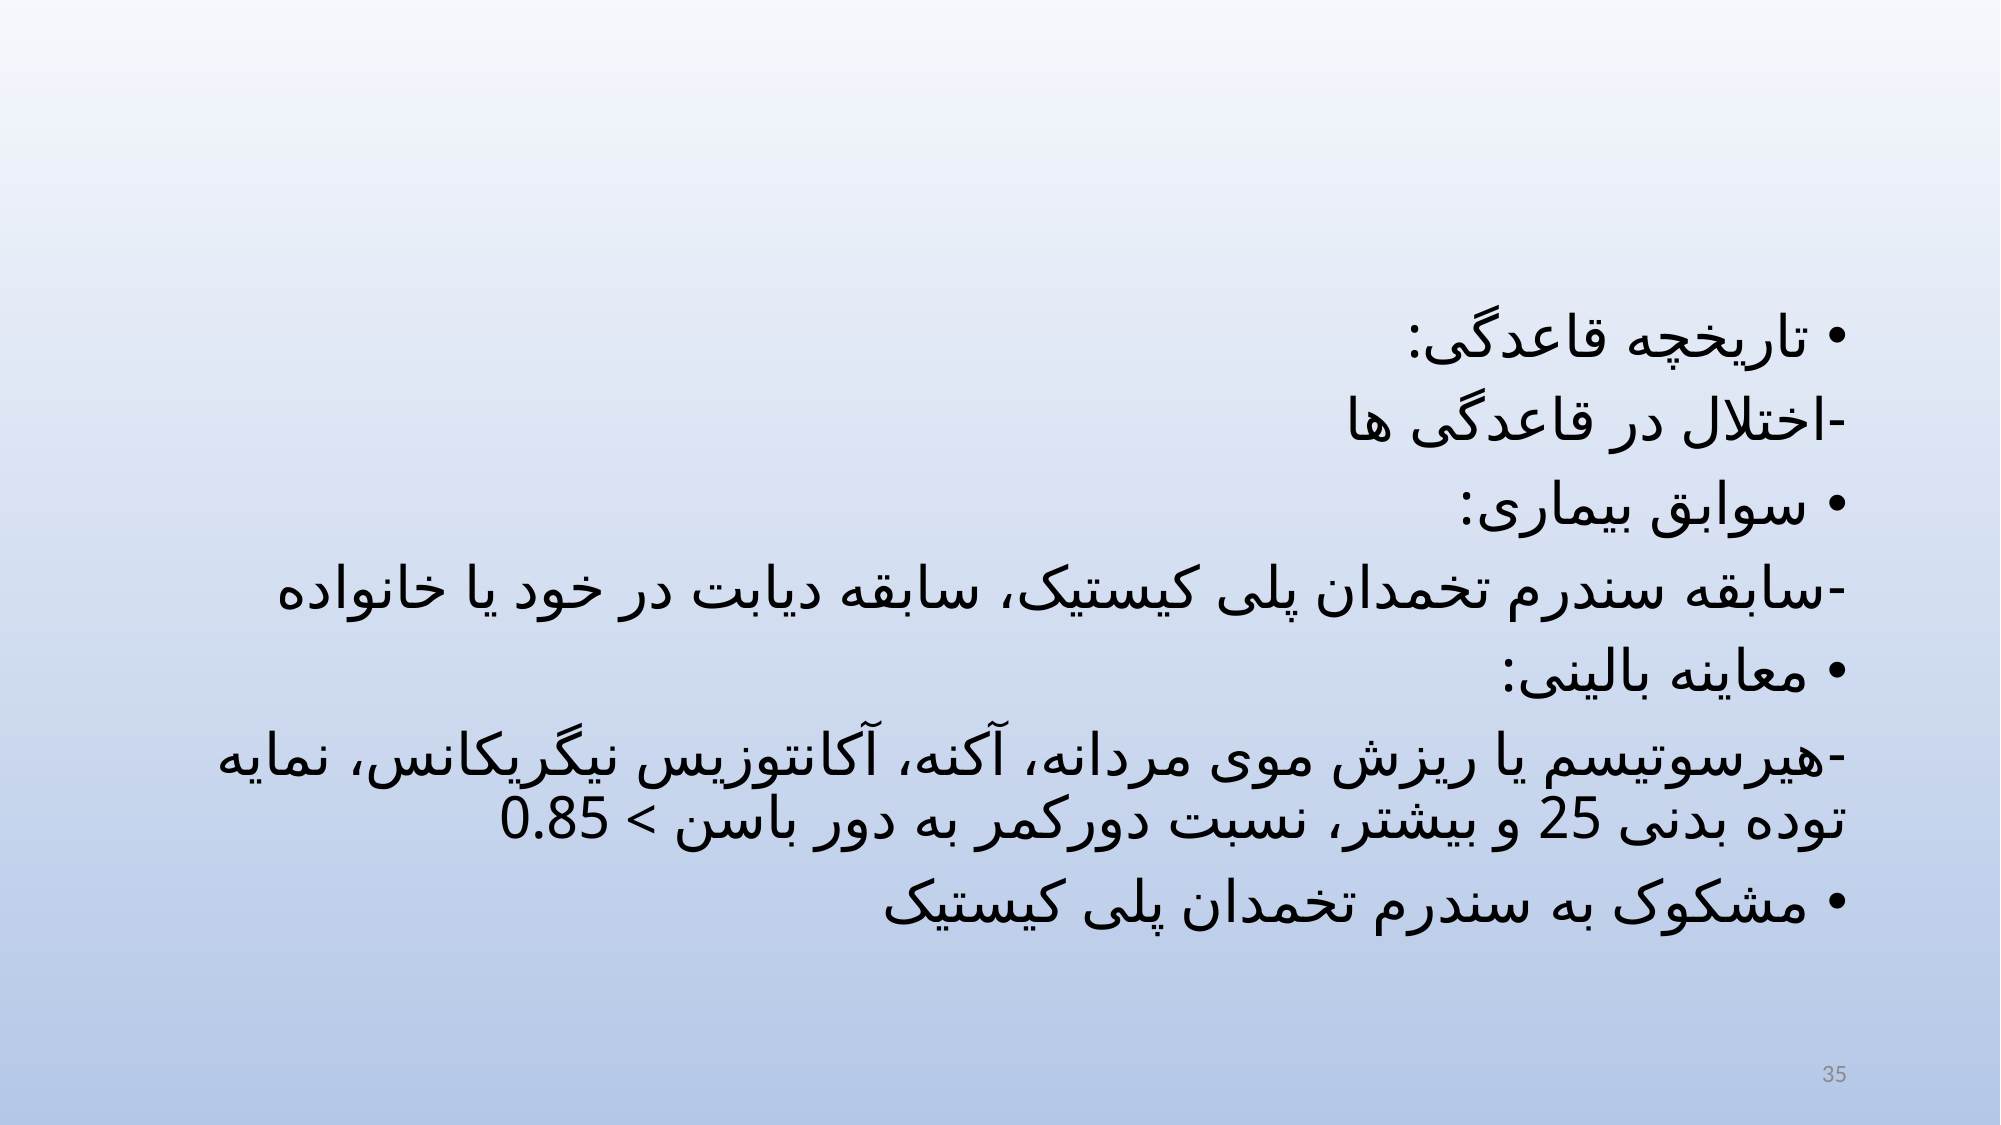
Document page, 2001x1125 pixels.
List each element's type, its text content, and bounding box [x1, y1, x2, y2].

slide_number 35 [1412, 1042, 1863, 1103]
list تاریخچه قاعدگی: -اختلال در قاعدگی ها سوابق بیماری: -سابقه سندرم تخمدان پلی کیستیک، سابقه دیابت در خود یا خانواده معاینه بالینی: -هیرسوتیسم یا ریزش موی مردانه، آکنه، آکانتوزیس نیگریکانس، نمایه توده بدنی 25 و بیشتر، نسبت دورکمر به دور باسن > 0.85 مشکوک به سندرم تخمدان پلی کیستیک [137, 299, 1863, 1014]
